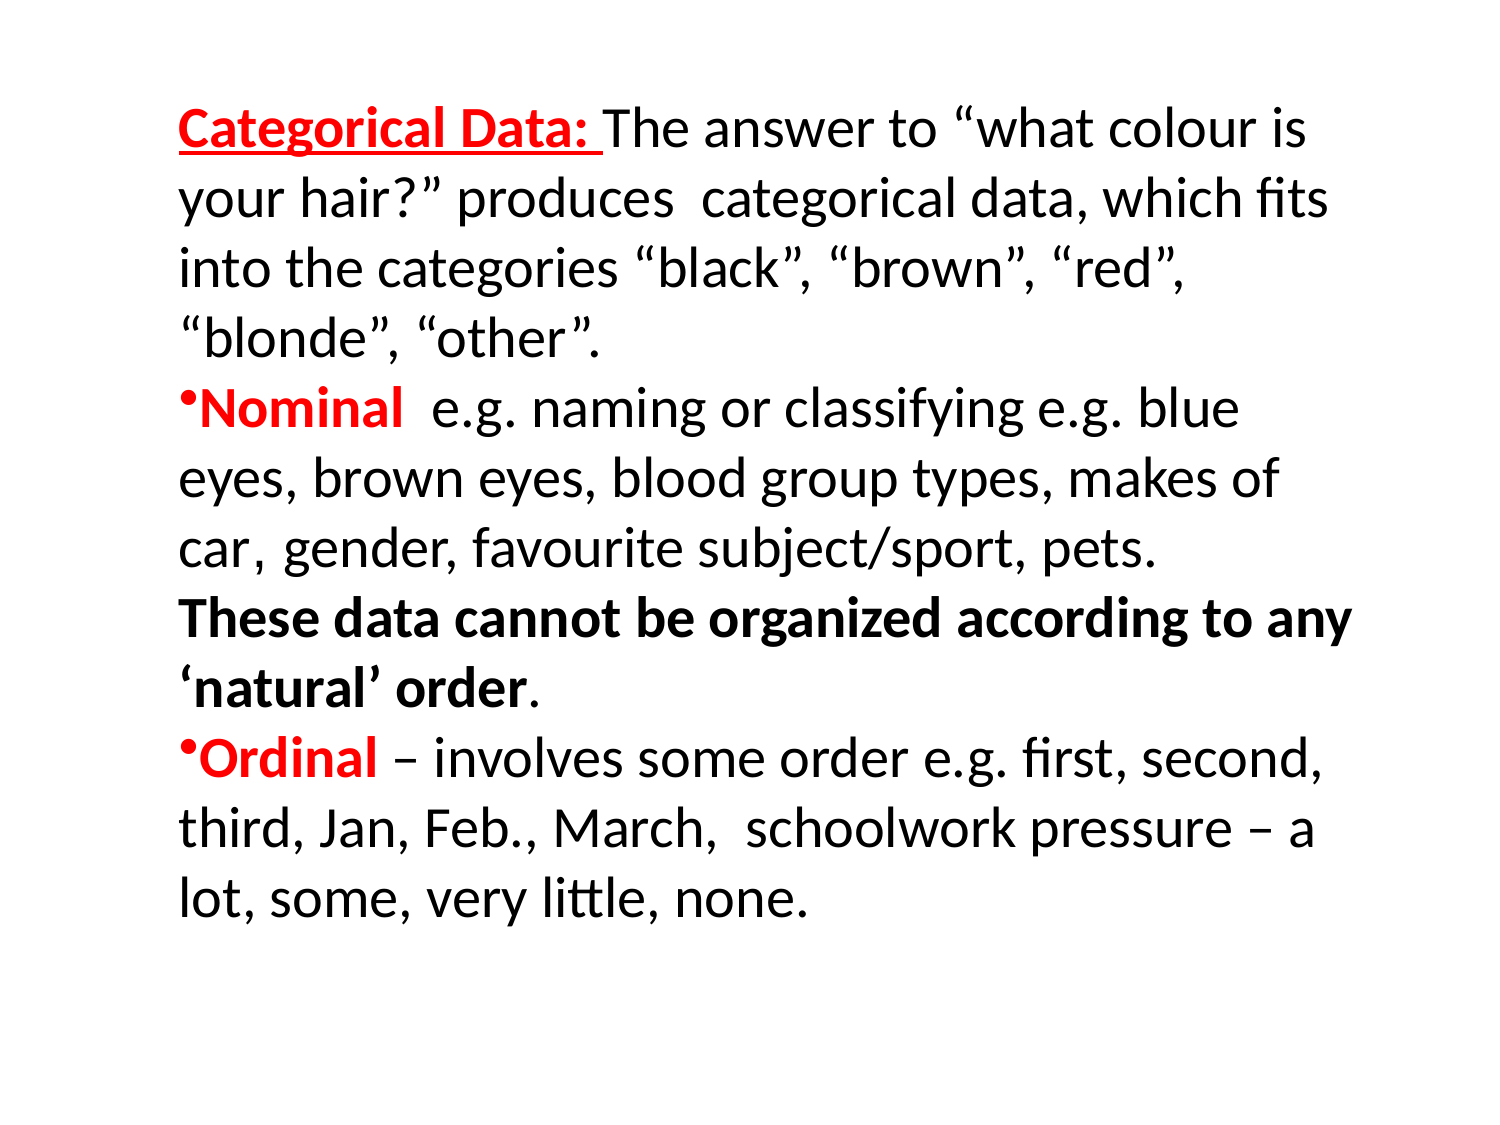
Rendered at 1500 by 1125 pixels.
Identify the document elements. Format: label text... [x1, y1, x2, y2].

text_box Categorical Data: The answer to “what colour is your hair?” produces categorical data, which fits into the categories “black”, “brown”, “red”, “blonde”, “other”. Nominal e.g. naming or classifying e.g. blue eyes, brown eyes, blood group types, makes of car, gender, favourite subject/sport, pets. These data cannot be organized according to any ‘natural’ order. Ordinal – involves some order e.g. first, second, third, Jan, Feb., March, schoolwork pressure – a lot, some, very little, none. [163, 81, 1383, 937]
